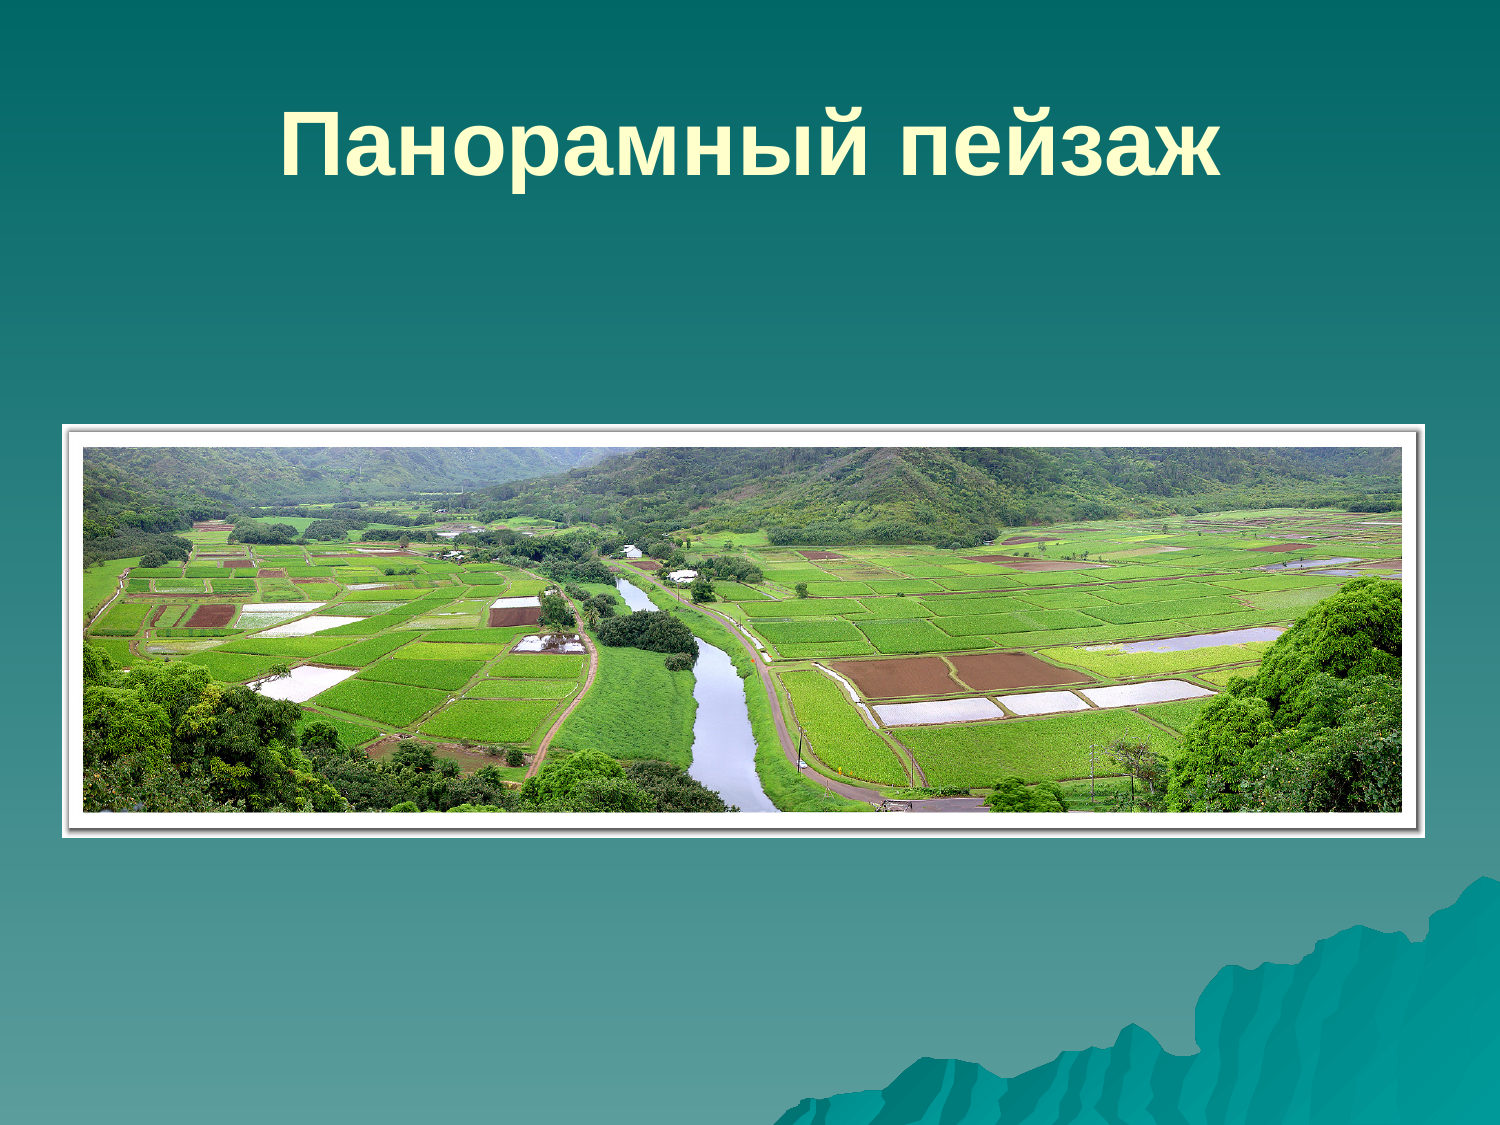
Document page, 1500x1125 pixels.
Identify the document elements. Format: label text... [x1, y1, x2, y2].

picture [62, 424, 1426, 838]
title Панорамный пейзаж [75, 45, 1425, 233]
